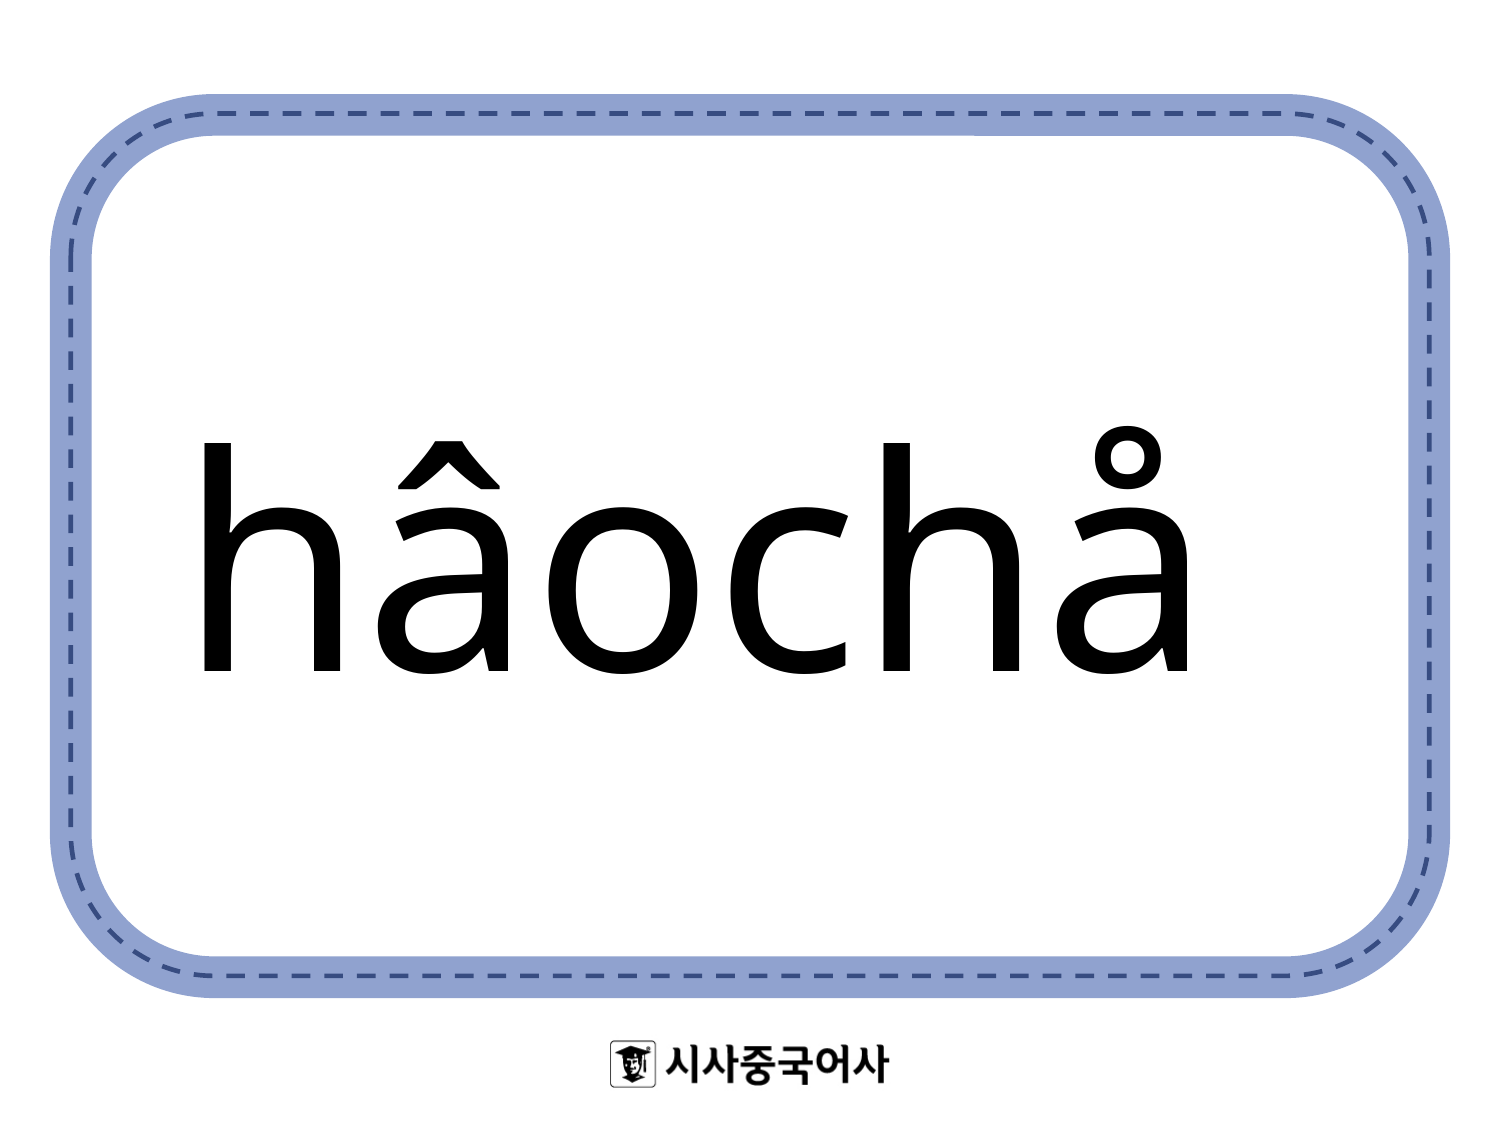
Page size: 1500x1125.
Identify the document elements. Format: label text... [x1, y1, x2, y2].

text_box hâochå [145, 207, 1354, 870]
picture [602, 1034, 898, 1094]
